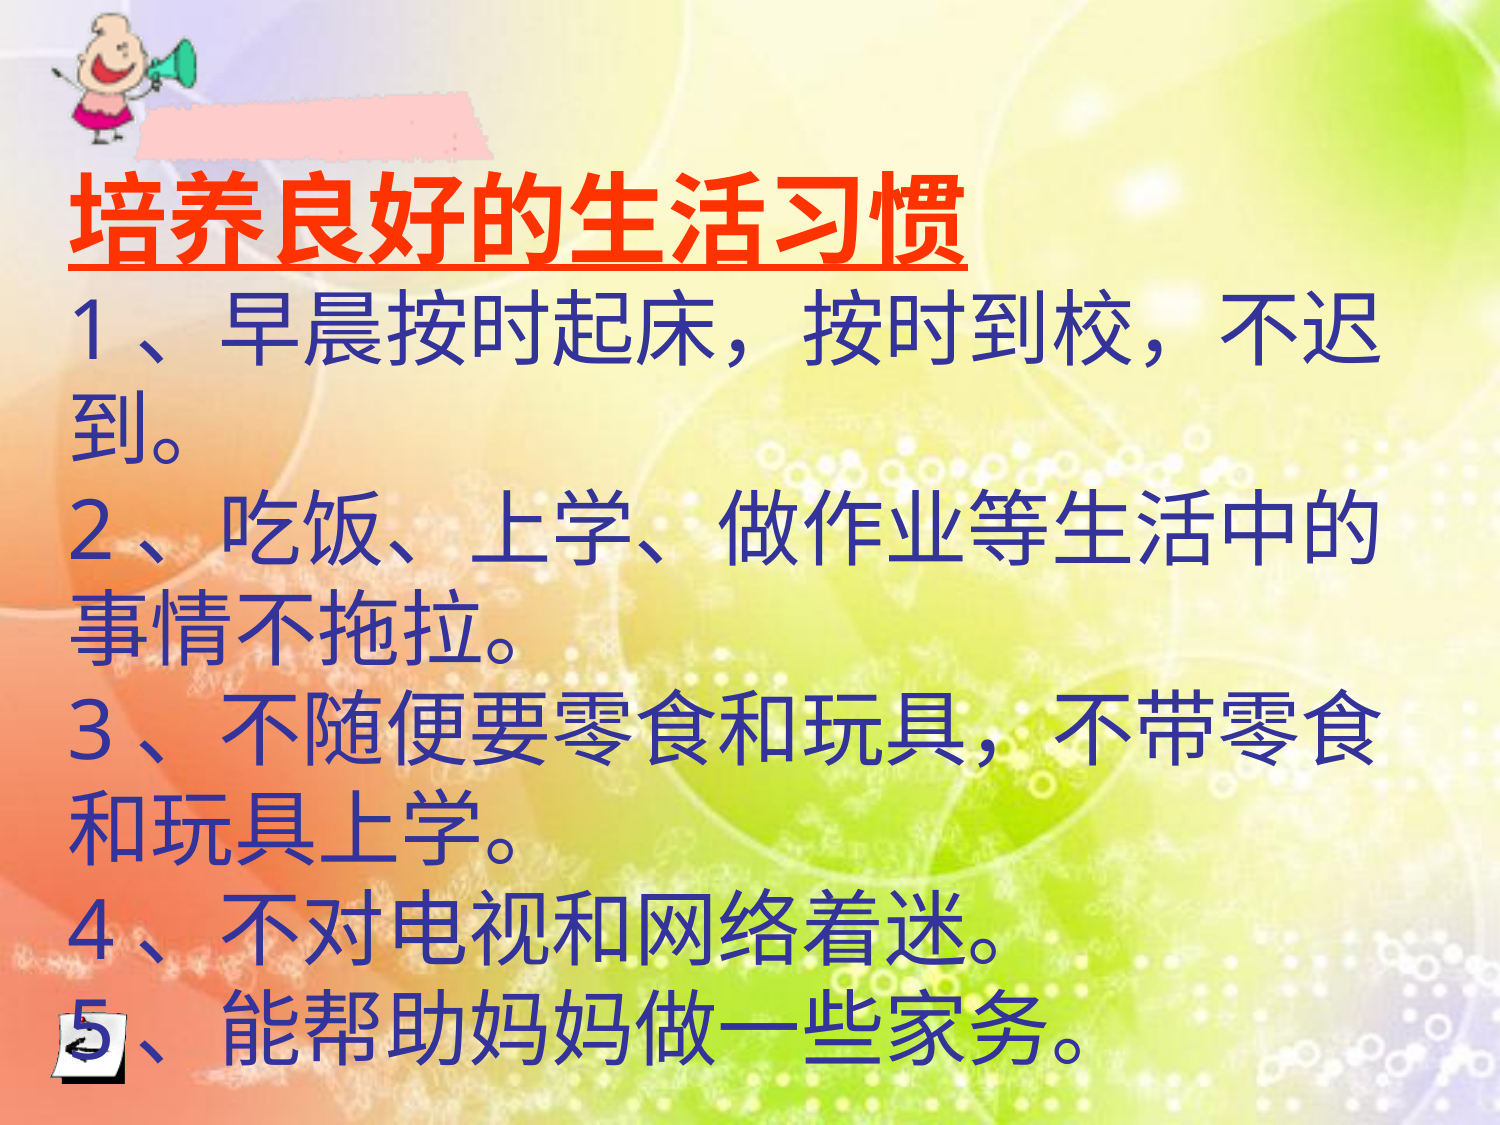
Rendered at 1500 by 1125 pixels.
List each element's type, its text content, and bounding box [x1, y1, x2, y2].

text_box 培养良好的生活习惯 1、早晨按时起床，按时到校，不迟到。 2、吃饭、上学、做作业等生活中的事情不拖拉。 3、不随便要零食和玩具，不带零食和玩具上学。 4、不对电视和网络着迷。 5、能帮助妈妈做一些家务。 [53, 148, 1477, 1084]
picture [0, 0, 1500, 1125]
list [37, 999, 138, 1096]
title [517, 0, 1500, 637]
